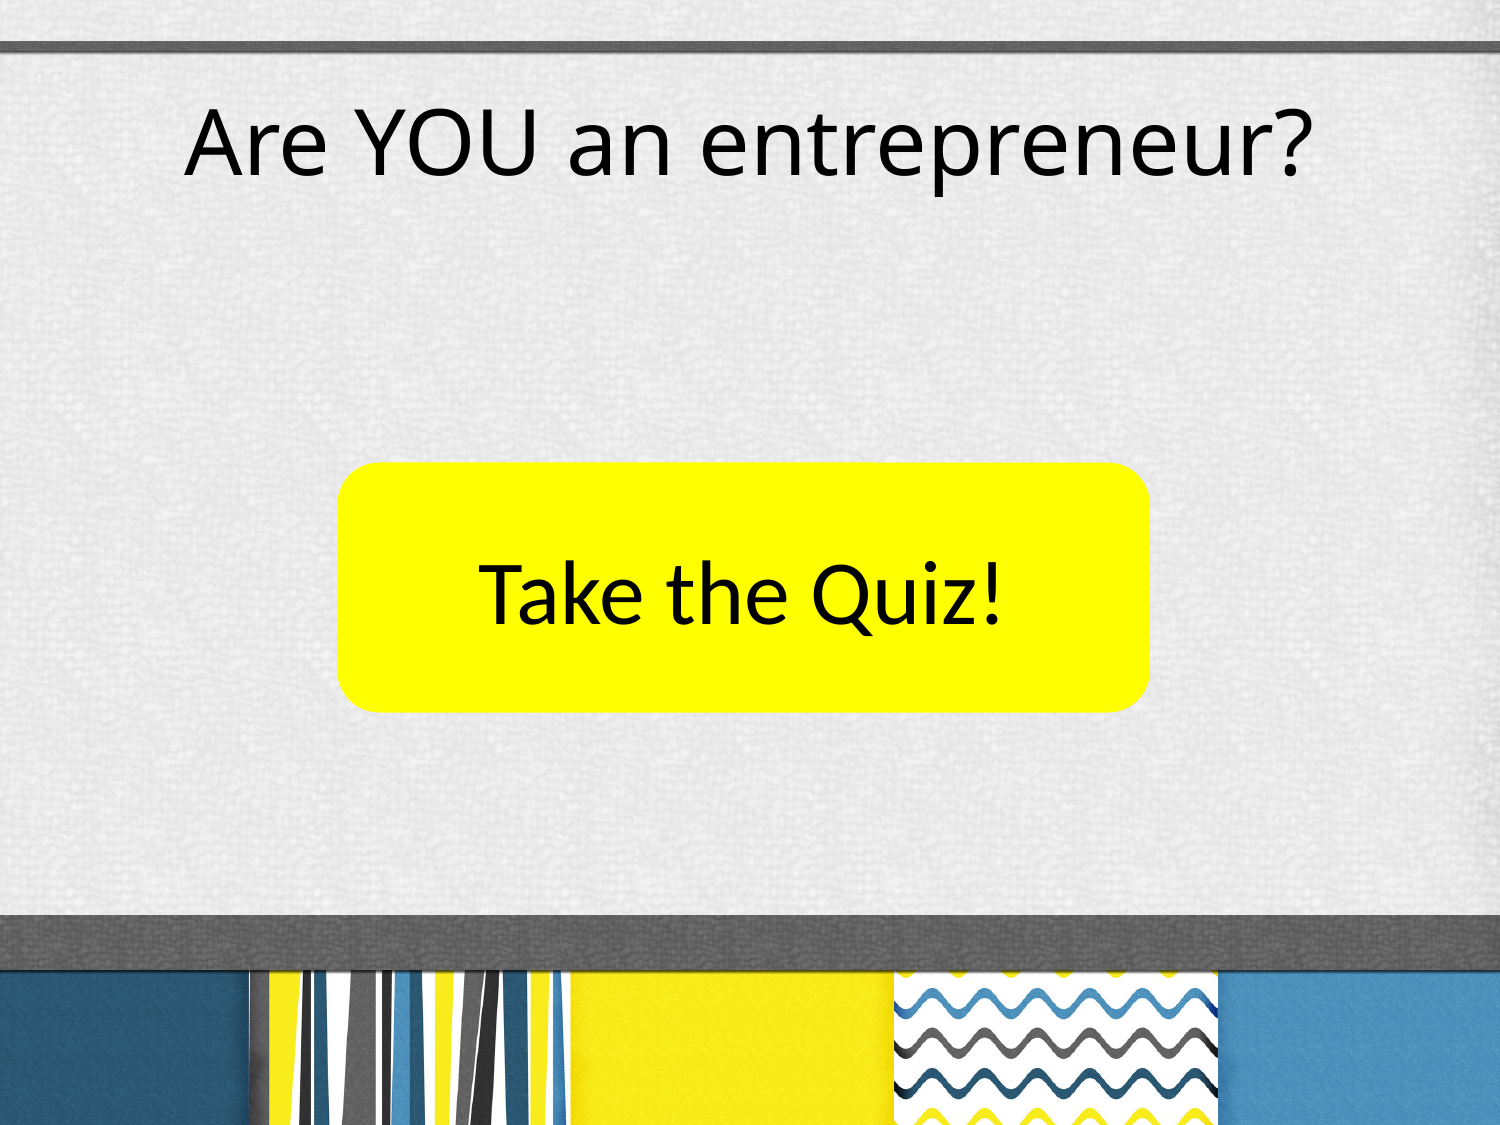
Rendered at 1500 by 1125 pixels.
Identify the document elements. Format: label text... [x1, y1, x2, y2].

text_box Take the Quiz! [335, 460, 1153, 715]
picture [0, 0, 1500, 1125]
title Are YOU an entrepreneur? [75, 45, 1425, 233]
